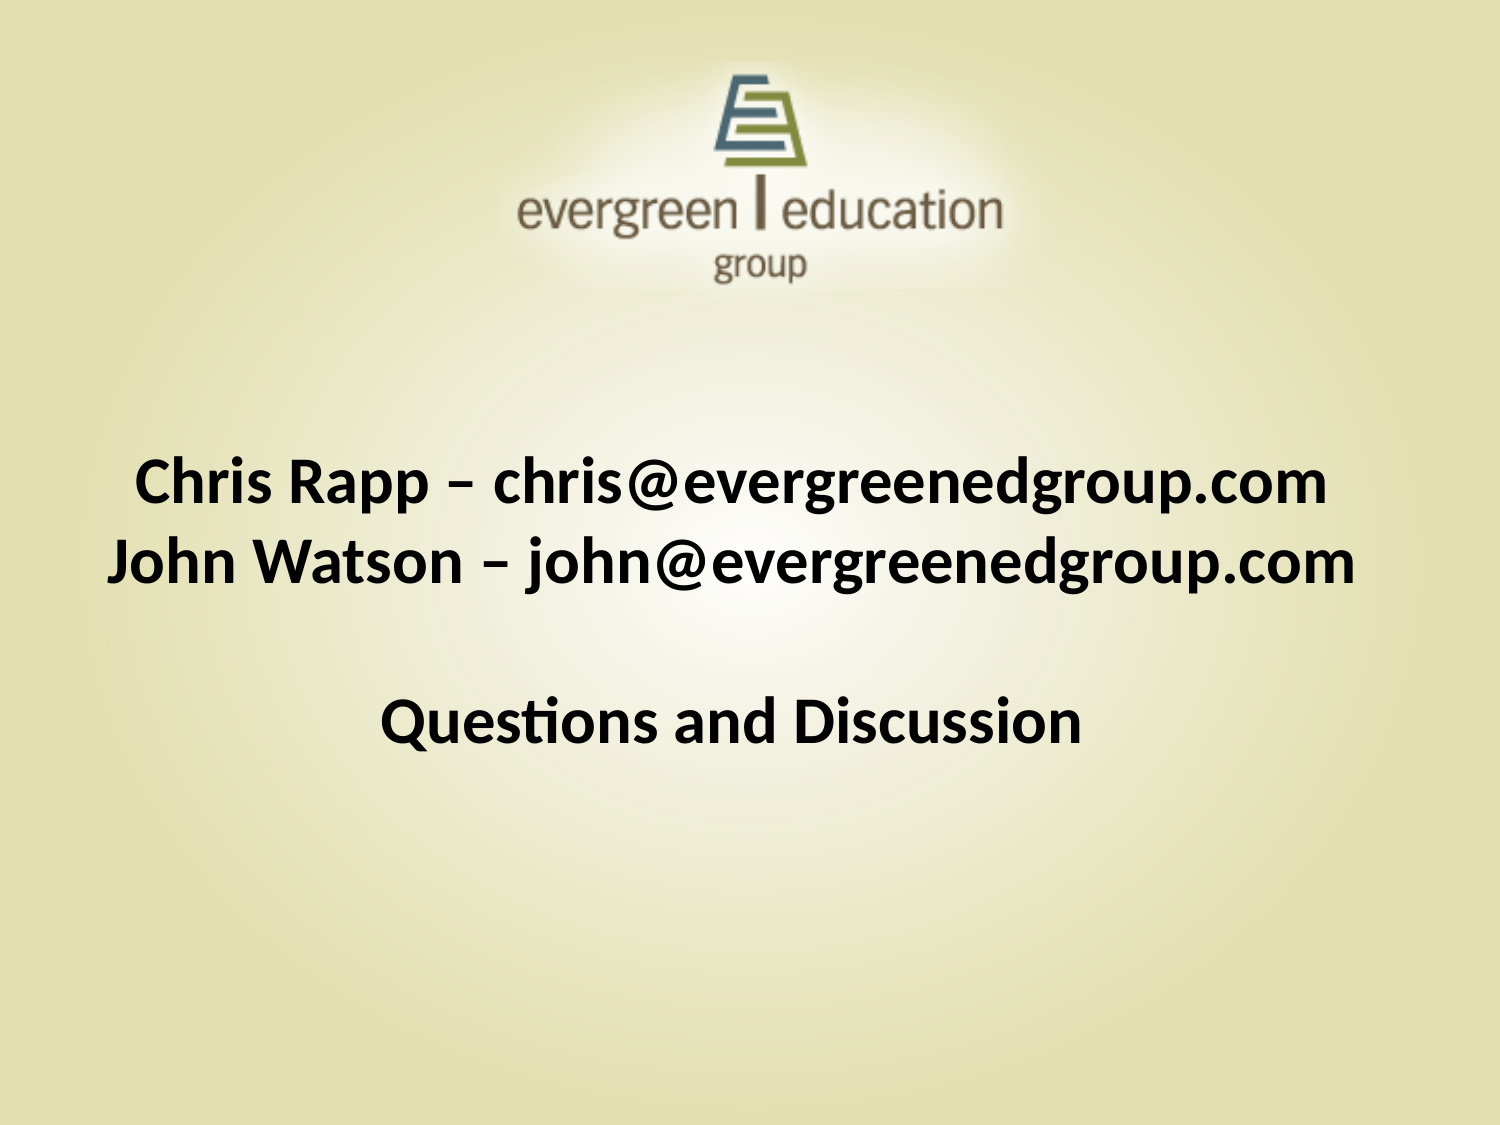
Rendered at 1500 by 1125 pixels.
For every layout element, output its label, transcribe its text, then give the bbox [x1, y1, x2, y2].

picture [0, 0, 1500, 1125]
title Chris Rapp – chris@evergreenedgroup.com John Watson – john@evergreenedgroup.com Questions and Discussion [77, 188, 1388, 983]
